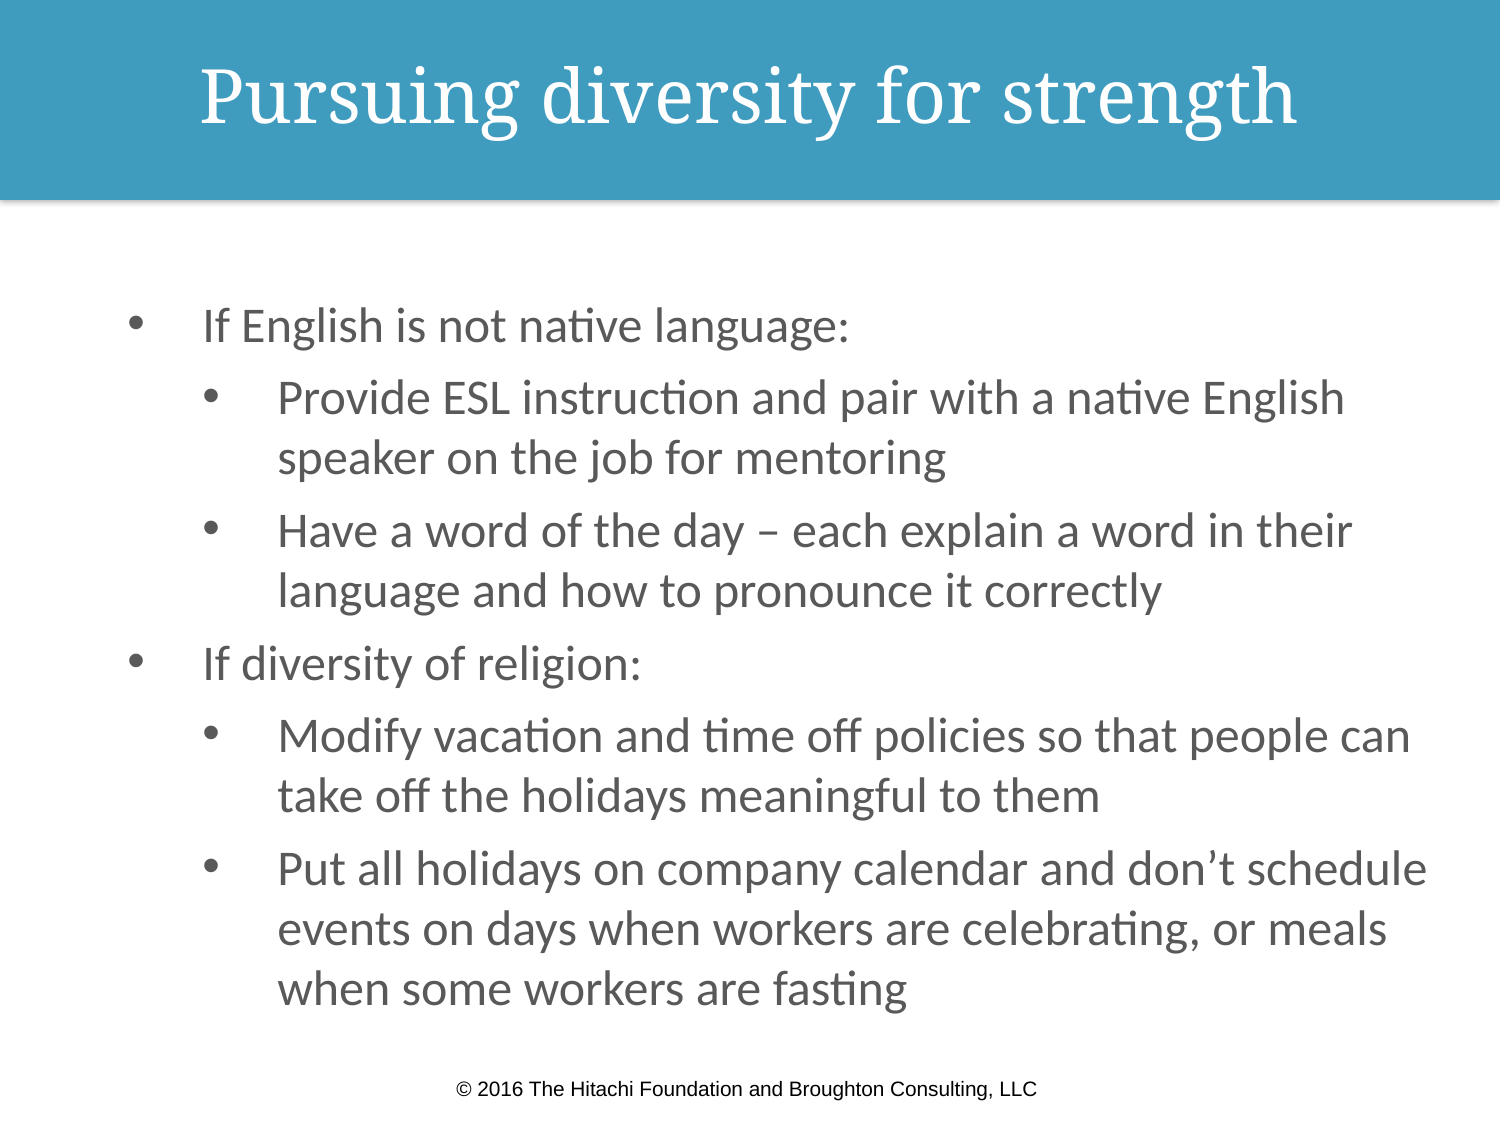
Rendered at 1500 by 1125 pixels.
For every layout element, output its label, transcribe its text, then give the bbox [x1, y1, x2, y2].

title Pursuing diversity for strength [112, 24, 1388, 163]
text_box If English is not native language: Provide ESL instruction and pair with a native English speaker on the job for mentoring Have a word of the day – each explain a word in their language and how to pronounce it correctly If diversity of religion: Modify vacation and time off policies so that people can take off the holidays meaningful to them Put all holidays on company calendar and don’t schedule events on days when workers are celebrating, or meals when some workers are fasting [37, 285, 1450, 1023]
footer © 2016 The Hitachi Foundation and Broughton Consulting, LLC [399, 1067, 1100, 1100]
